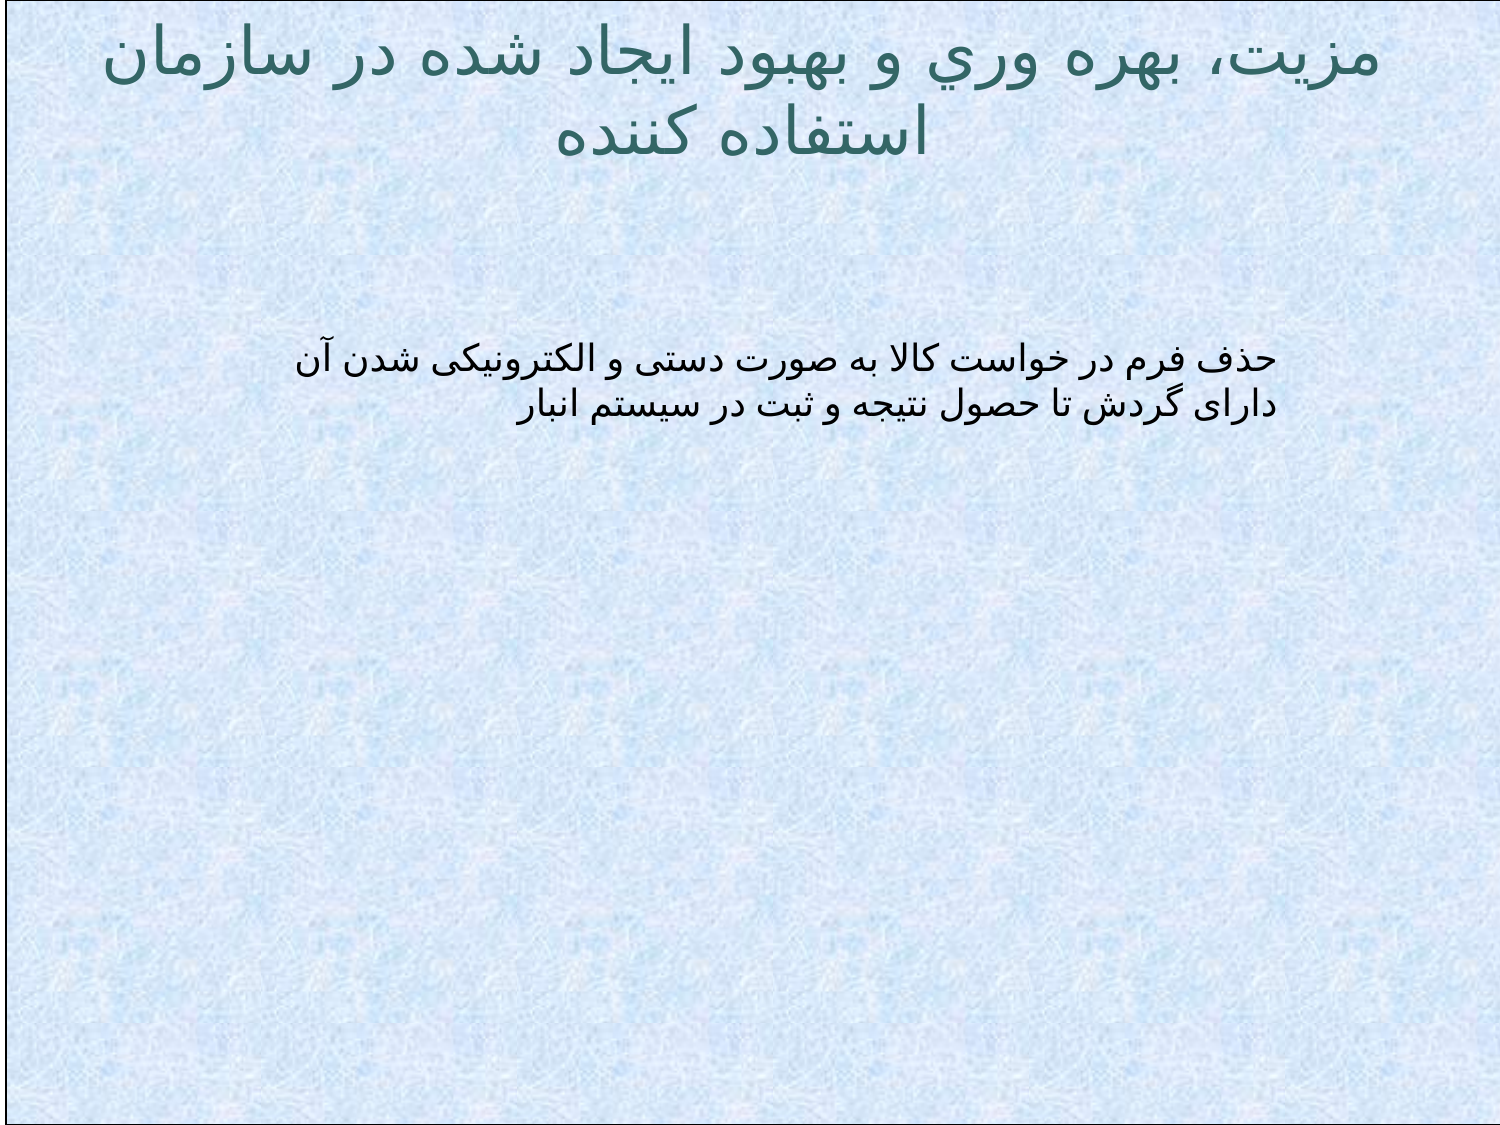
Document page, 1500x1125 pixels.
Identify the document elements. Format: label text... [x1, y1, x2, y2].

text_box مزيت، بهره وري و بهبود ايجاد شده در سازمان استفاده كننده [68, 87, 1418, 175]
text_box [5, 0, 1500, 1125]
text_box حذف فرم در خواست کالا به صورت دستی و الکترونیکی شدن آن دارای گردش تا حصول نتیجه و ثبت در سیستم انبار [265, 326, 1294, 431]
